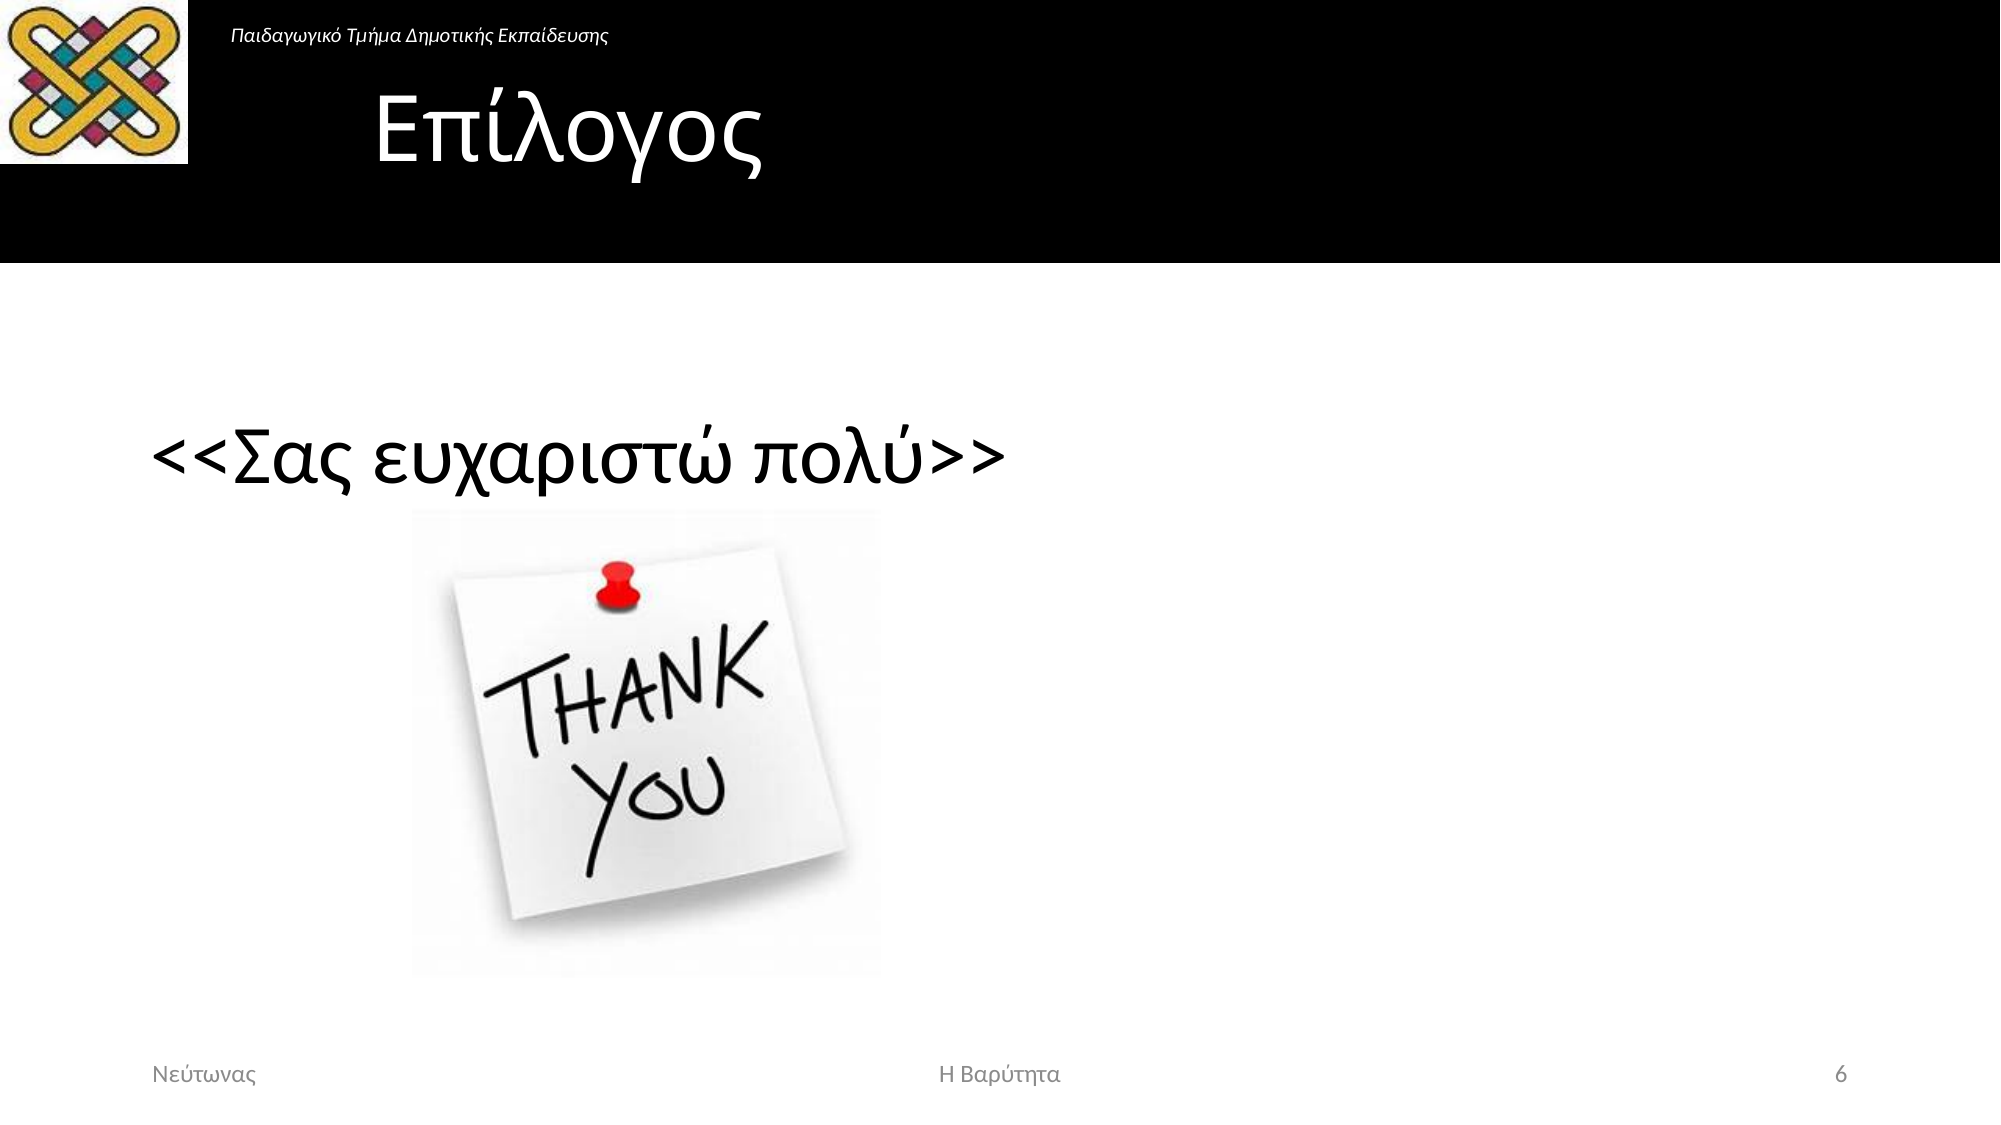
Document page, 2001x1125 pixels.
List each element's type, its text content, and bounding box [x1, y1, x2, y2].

text_box <<Σας ευχαριστώ πολύ>> [135, 392, 1056, 508]
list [0, 0, 188, 164]
slide_number 6 [1412, 1042, 1863, 1103]
title Επίλογος [0, 0, 2000, 263]
slide_number Νεύτωνας [137, 1042, 588, 1103]
text_box Παιδαγωγικό Τμήμα Δημοτικής Εκπαίδευσης [215, 14, 695, 54]
picture [412, 508, 881, 978]
footer Η Βαρύτητα [662, 1042, 1338, 1103]
